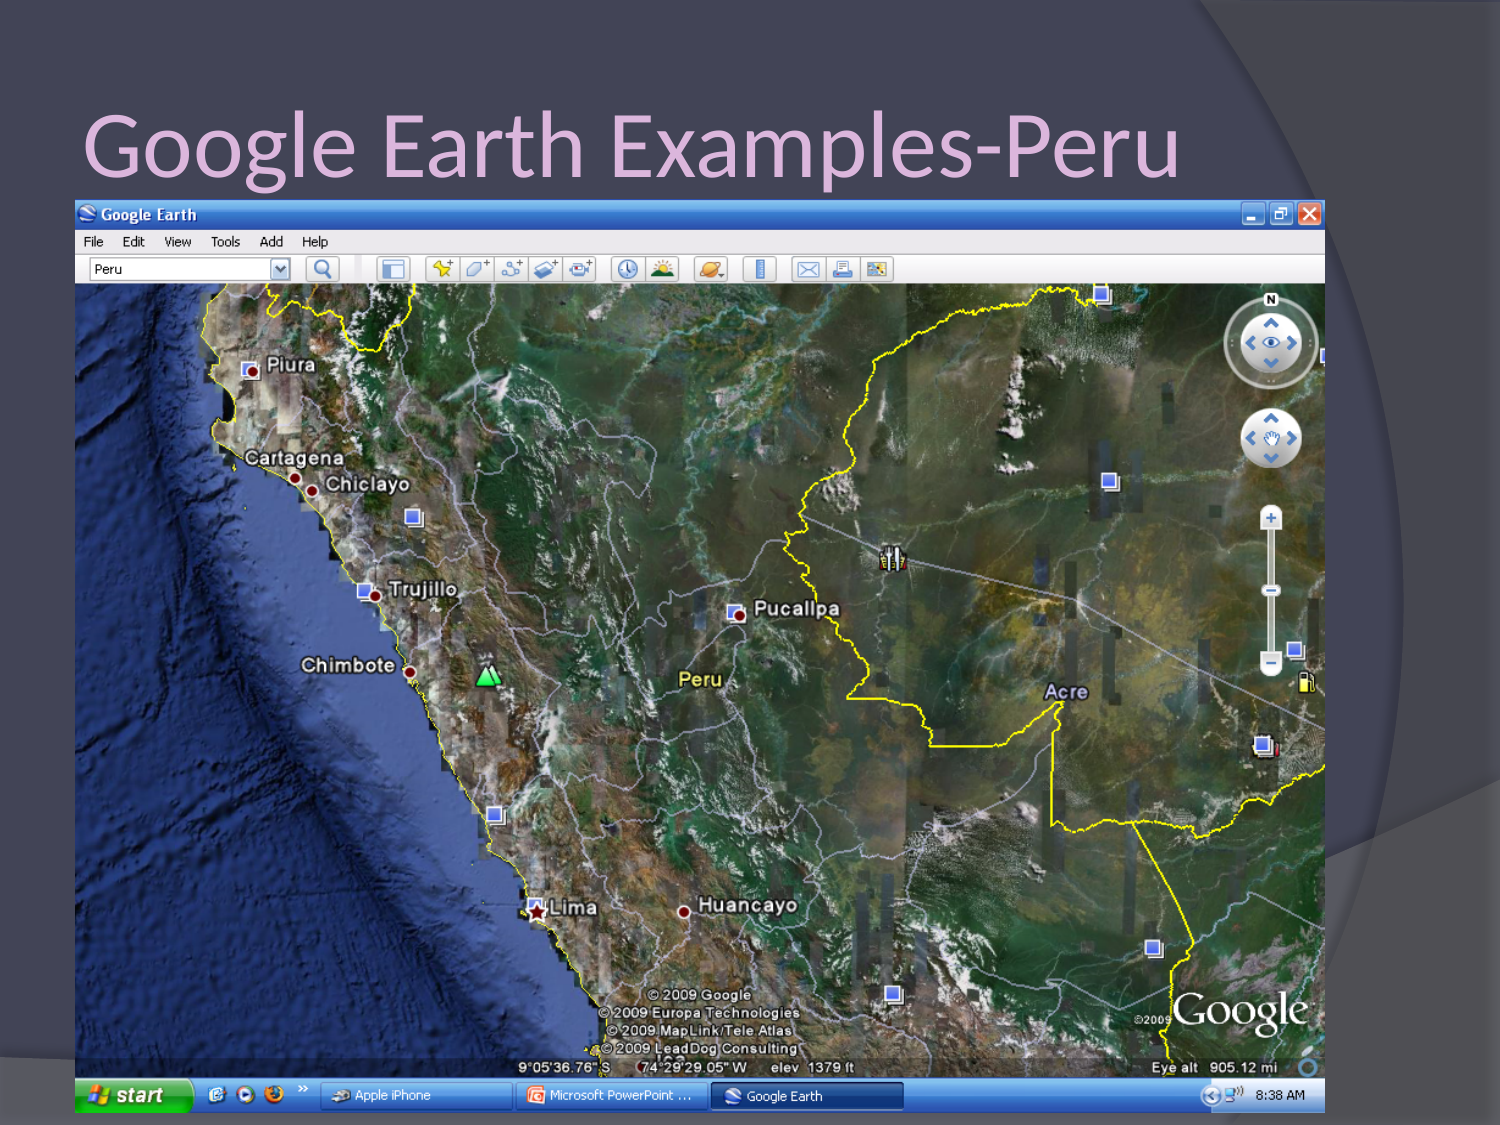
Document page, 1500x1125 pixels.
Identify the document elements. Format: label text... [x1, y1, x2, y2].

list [74, 199, 1326, 1113]
title Google Earth Examples-Peru [75, 45, 1300, 191]
